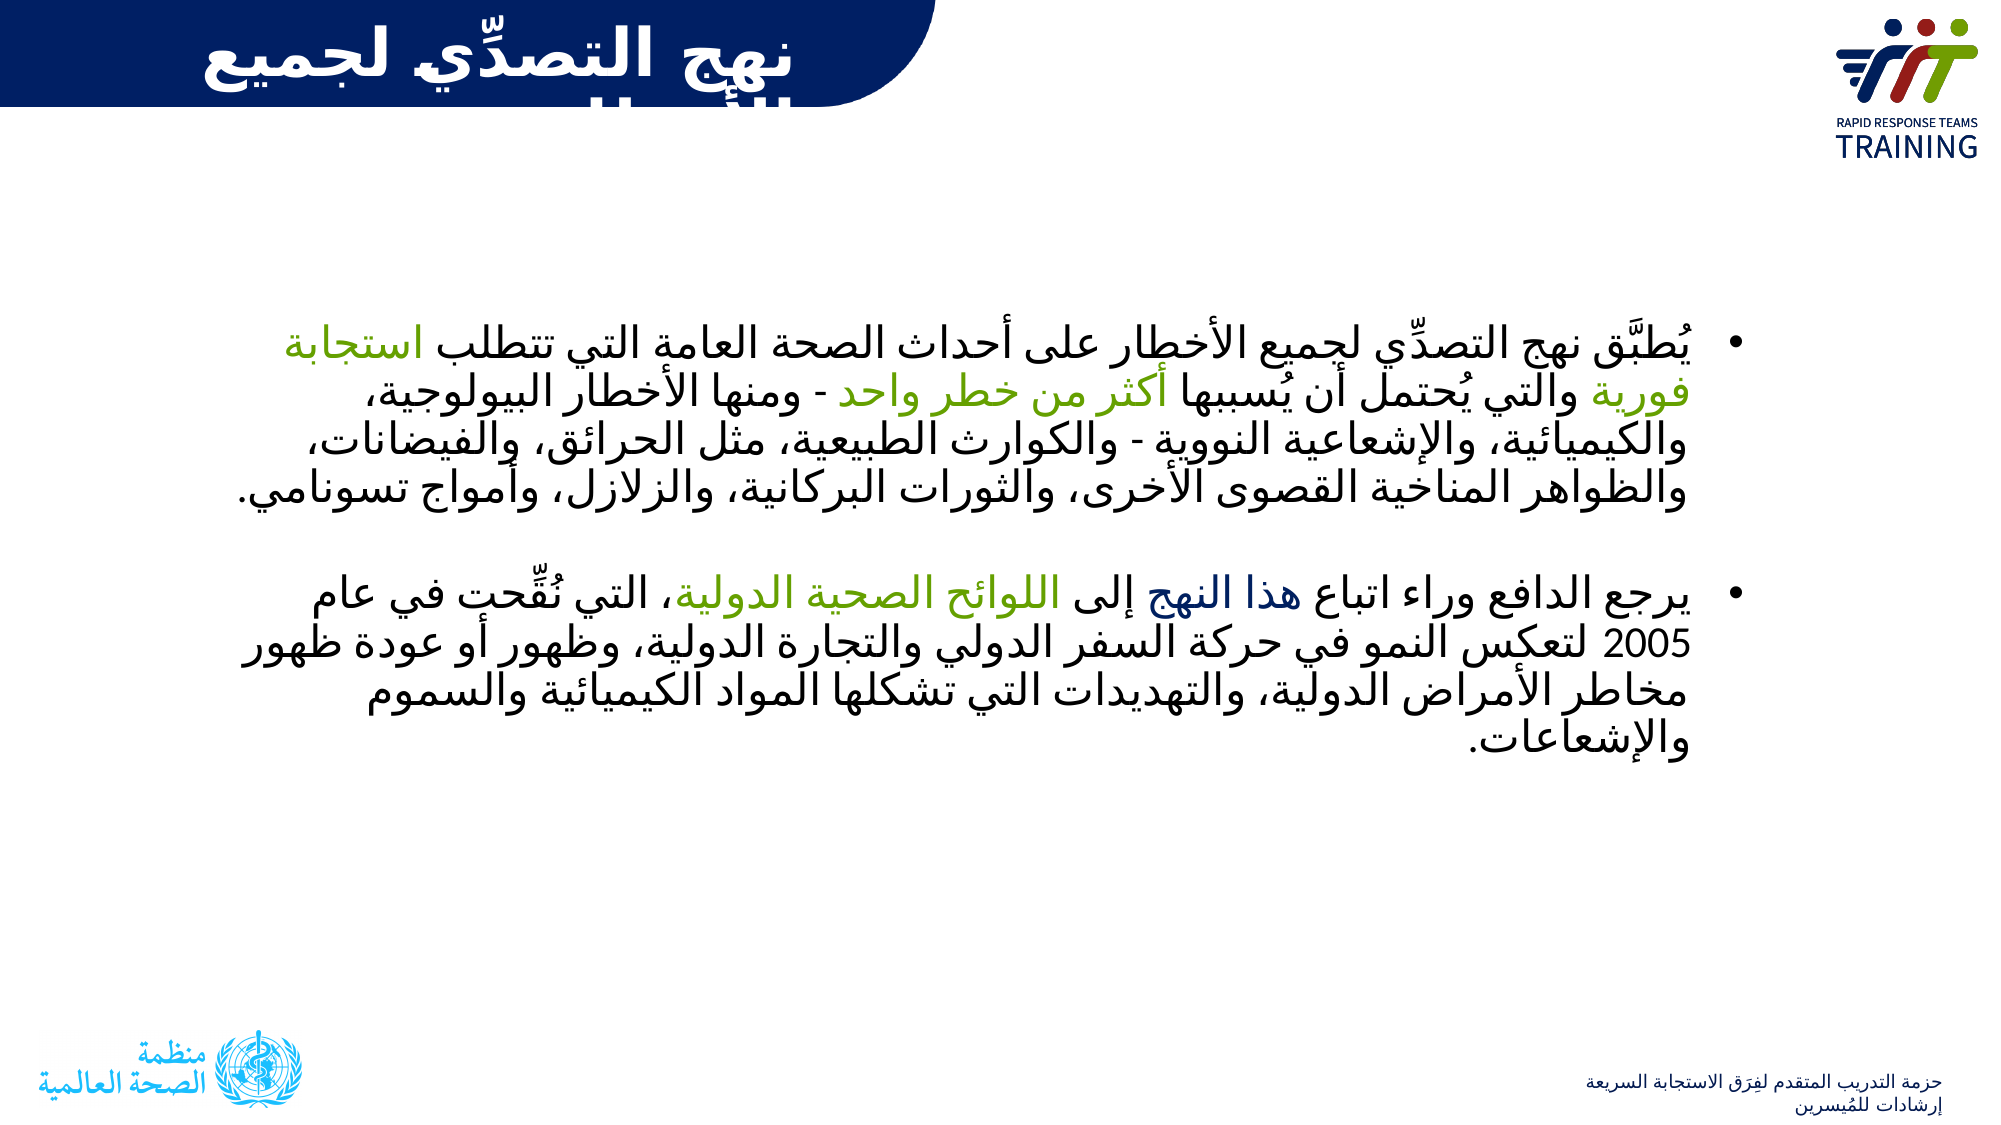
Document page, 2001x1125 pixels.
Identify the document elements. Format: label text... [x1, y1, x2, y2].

picture [1835, 19, 1978, 167]
list نهج التصدِّي لجميع الأخطار [23, 11, 805, 115]
picture [0, 0, 936, 107]
list يُطبَّق نهج التصدِّي لجميع الأخطار على أحداث الصحة العامة التي تتطلب استجابة فورية والتي يُحتمل أن يُسببها أكثر من خطر واحد - ومنها الأخطار البيولوجية، والكيميائية، والإشعاعية النووية - والكوارث الطبيعية، مثل الحرائق، والفيضانات، والظواهر المناخية القصوى الأخرى، والثورات البركانية، والزلازل، وأمواج تسونامي. يرجع الدافع وراء اتباع هذا النهج إلى اللوائح الصحية الدولية، التي نُقِّحت في عام 2005 لتعكس النمو في حركة السفر الدولي والتجارة الدولية، وظهور أو عودة ظهور مخاطر الأمراض الدولية، والتهديدات التي تشكلها المواد الكيميائية والسموم والإشعاعات. [216, 311, 1751, 816]
picture [39, 1030, 302, 1108]
